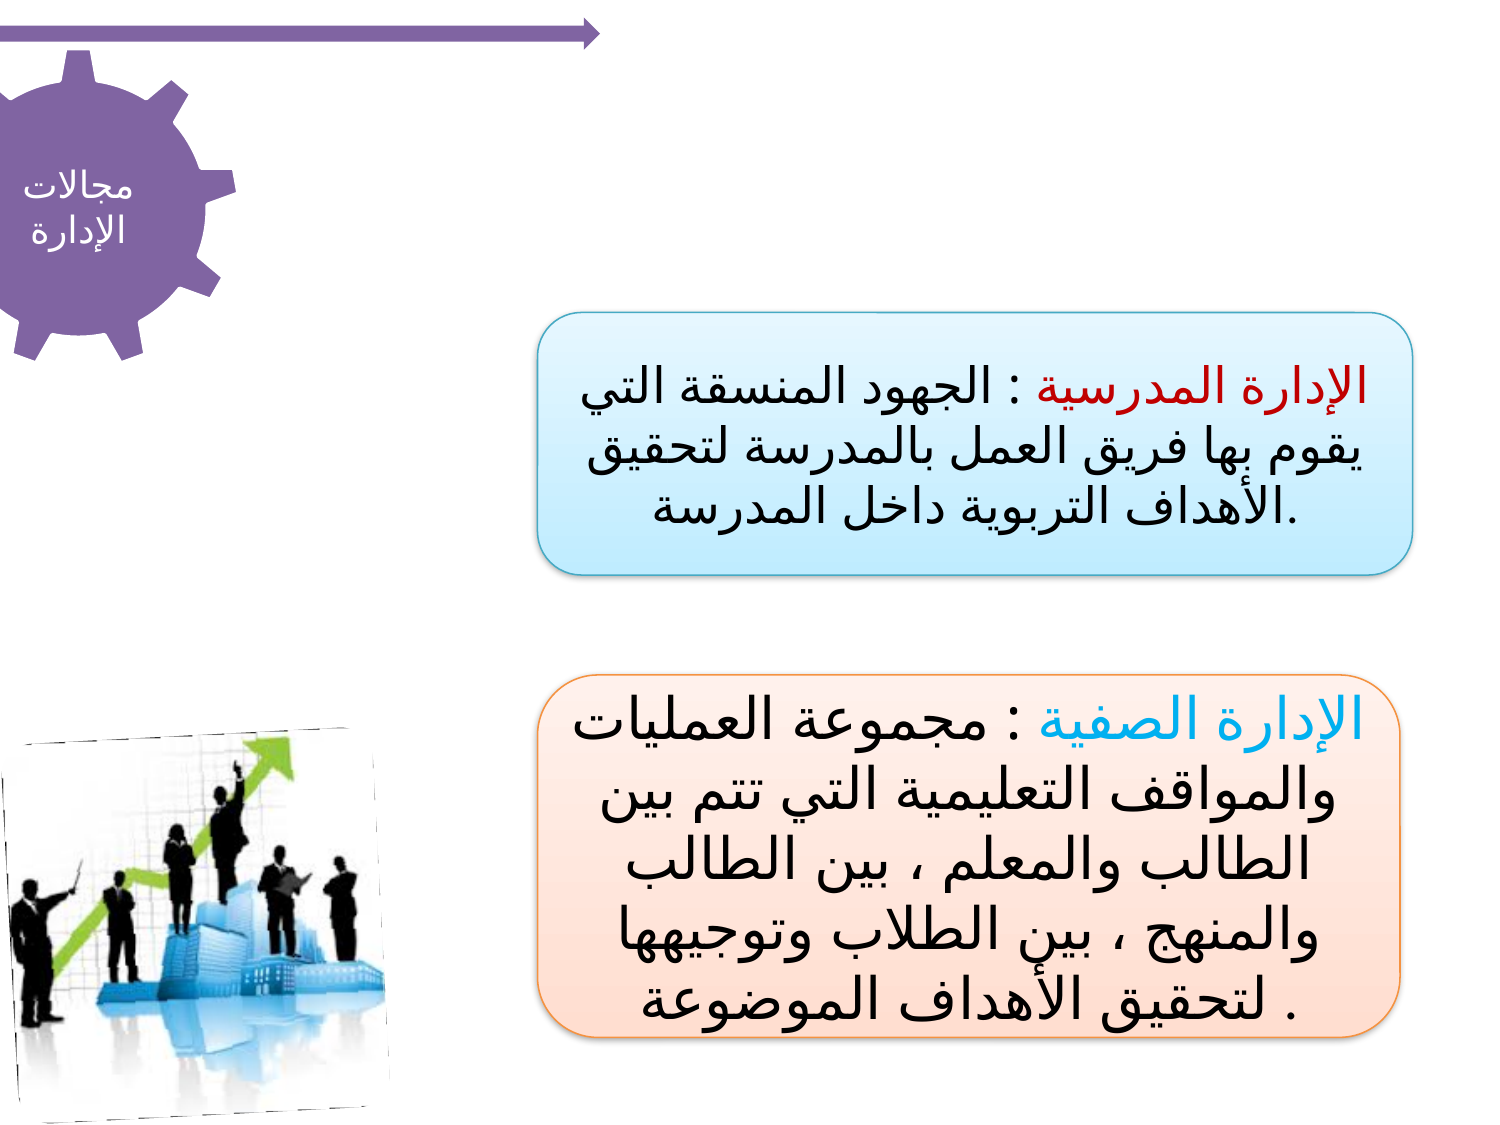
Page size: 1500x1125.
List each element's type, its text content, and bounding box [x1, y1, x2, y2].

picture [1, 728, 390, 1123]
text_box الإدارة الصفية : مجموعة العمليات والمواقف التعليمية التي تتم بين الطالب والمعلم ، بين الطالب والمنهج ، بين الطلاب وتوجيهها لتحقيق الأهداف الموضوعة . [536, 674, 1401, 1039]
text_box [0, 0, 601, 488]
text_box الإدارة المدرسية : الجهود المنسقة التي يقوم بها فريق العمل بالمدرسة لتحقيق الأهداف التربوية داخل المدرسة. [536, 311, 1414, 576]
